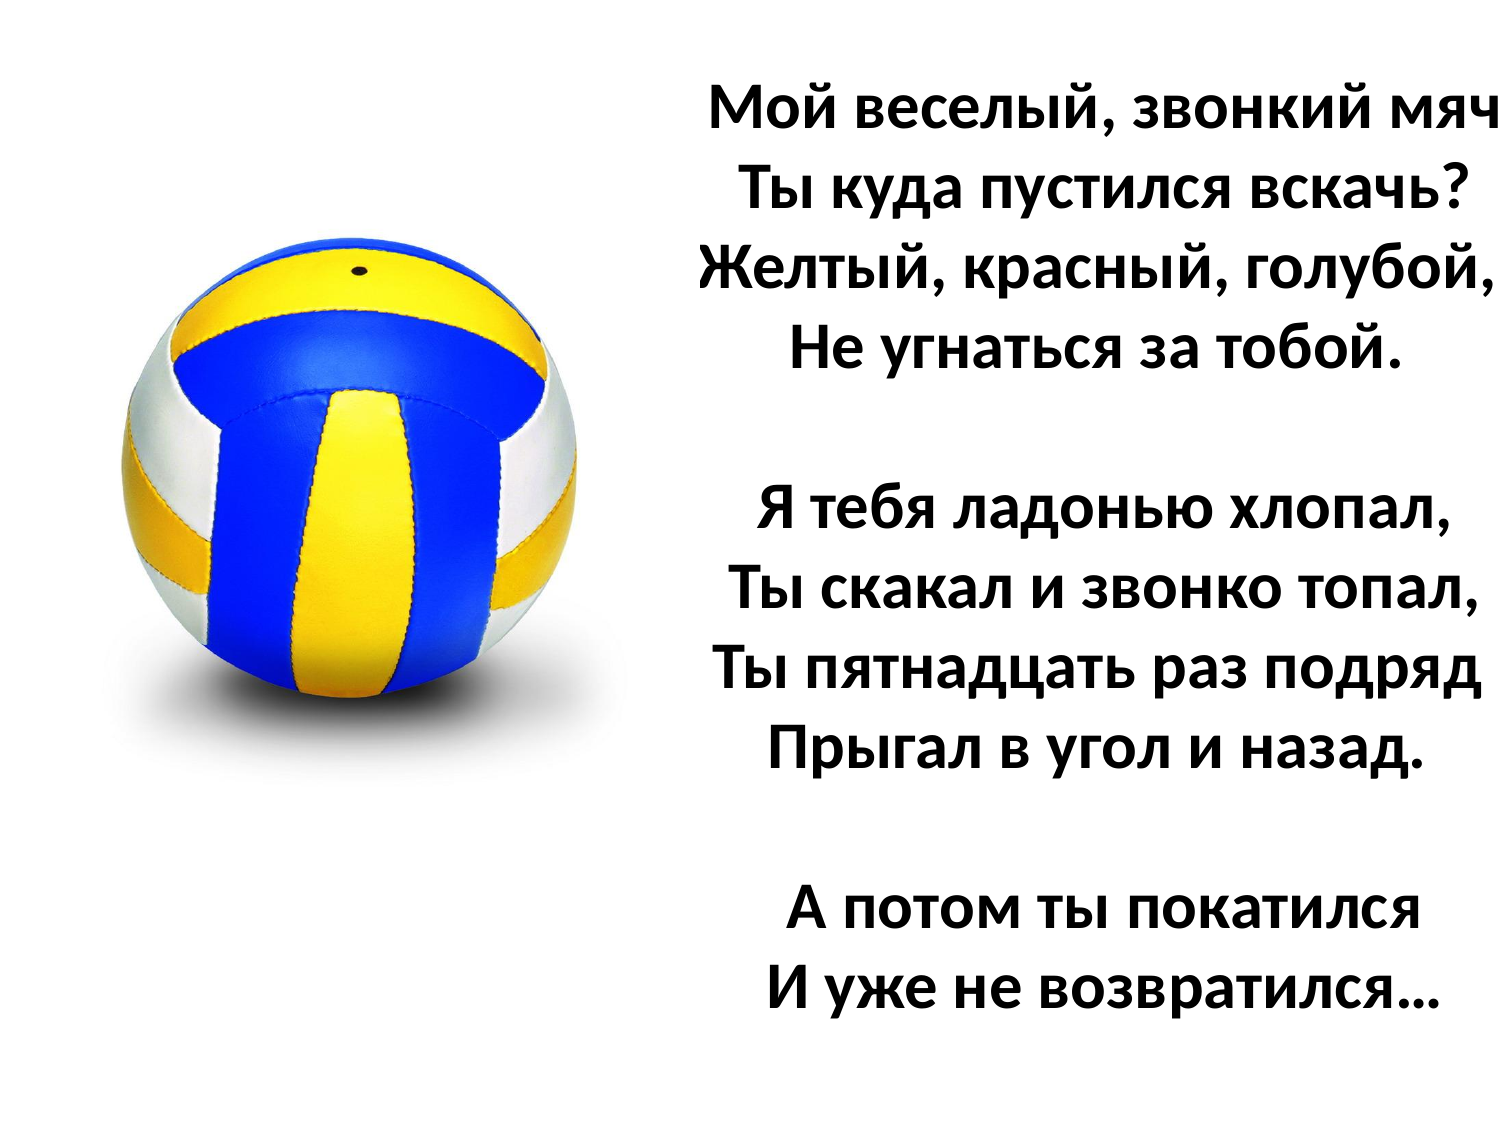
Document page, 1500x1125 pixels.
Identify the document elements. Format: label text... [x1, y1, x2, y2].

picture [0, 184, 700, 799]
text_box Мой веселый, звонкий мяч Ты куда пустился вскачь? Желтый, красный, голубой, Не угнаться за тобой. Я тебя ладонью хлопал, Ты скакал и звонко топал, Ты пятнадцать раз подряд Прыгал в угол и назад. А потом ты покатился И уже не возвратился… [682, 54, 1500, 1029]
